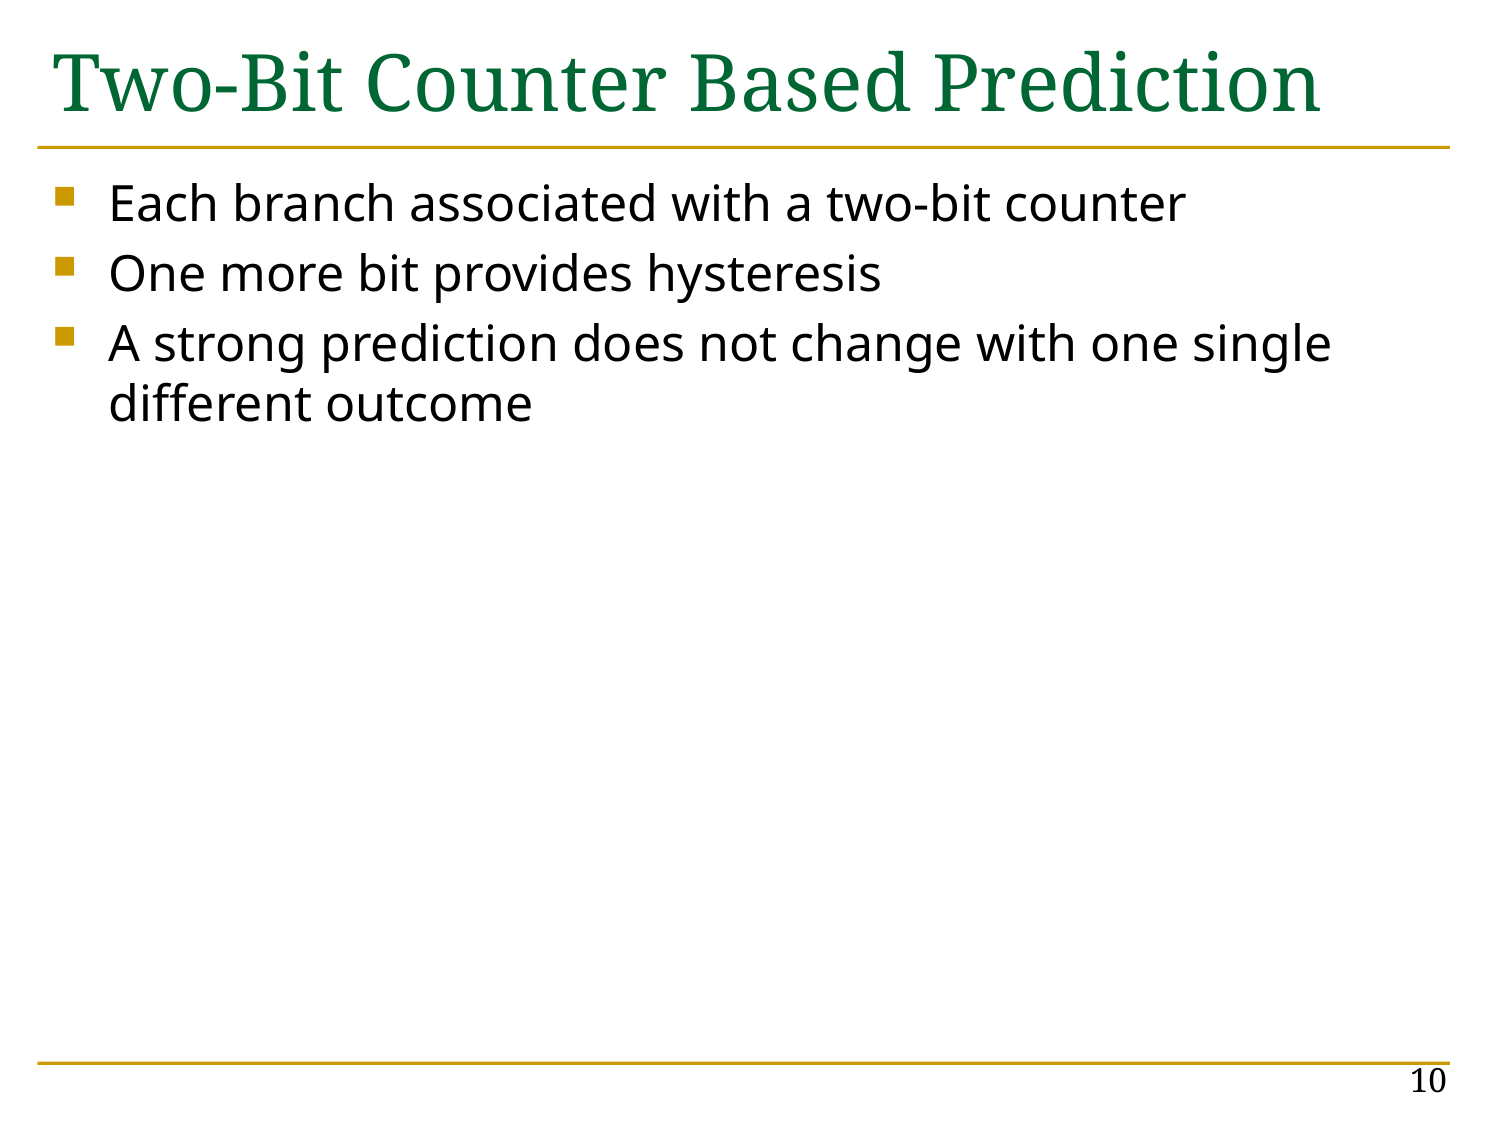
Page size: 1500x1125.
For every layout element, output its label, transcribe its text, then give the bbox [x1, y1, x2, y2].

list Each branch associated with a two-bit counter One more bit provides hysteresis A strong prediction does not change with one single different outcome [37, 163, 1450, 1016]
title Two-Bit Counter Based Prediction [37, 24, 1450, 163]
slide_number 10 [1111, 1036, 1462, 1112]
